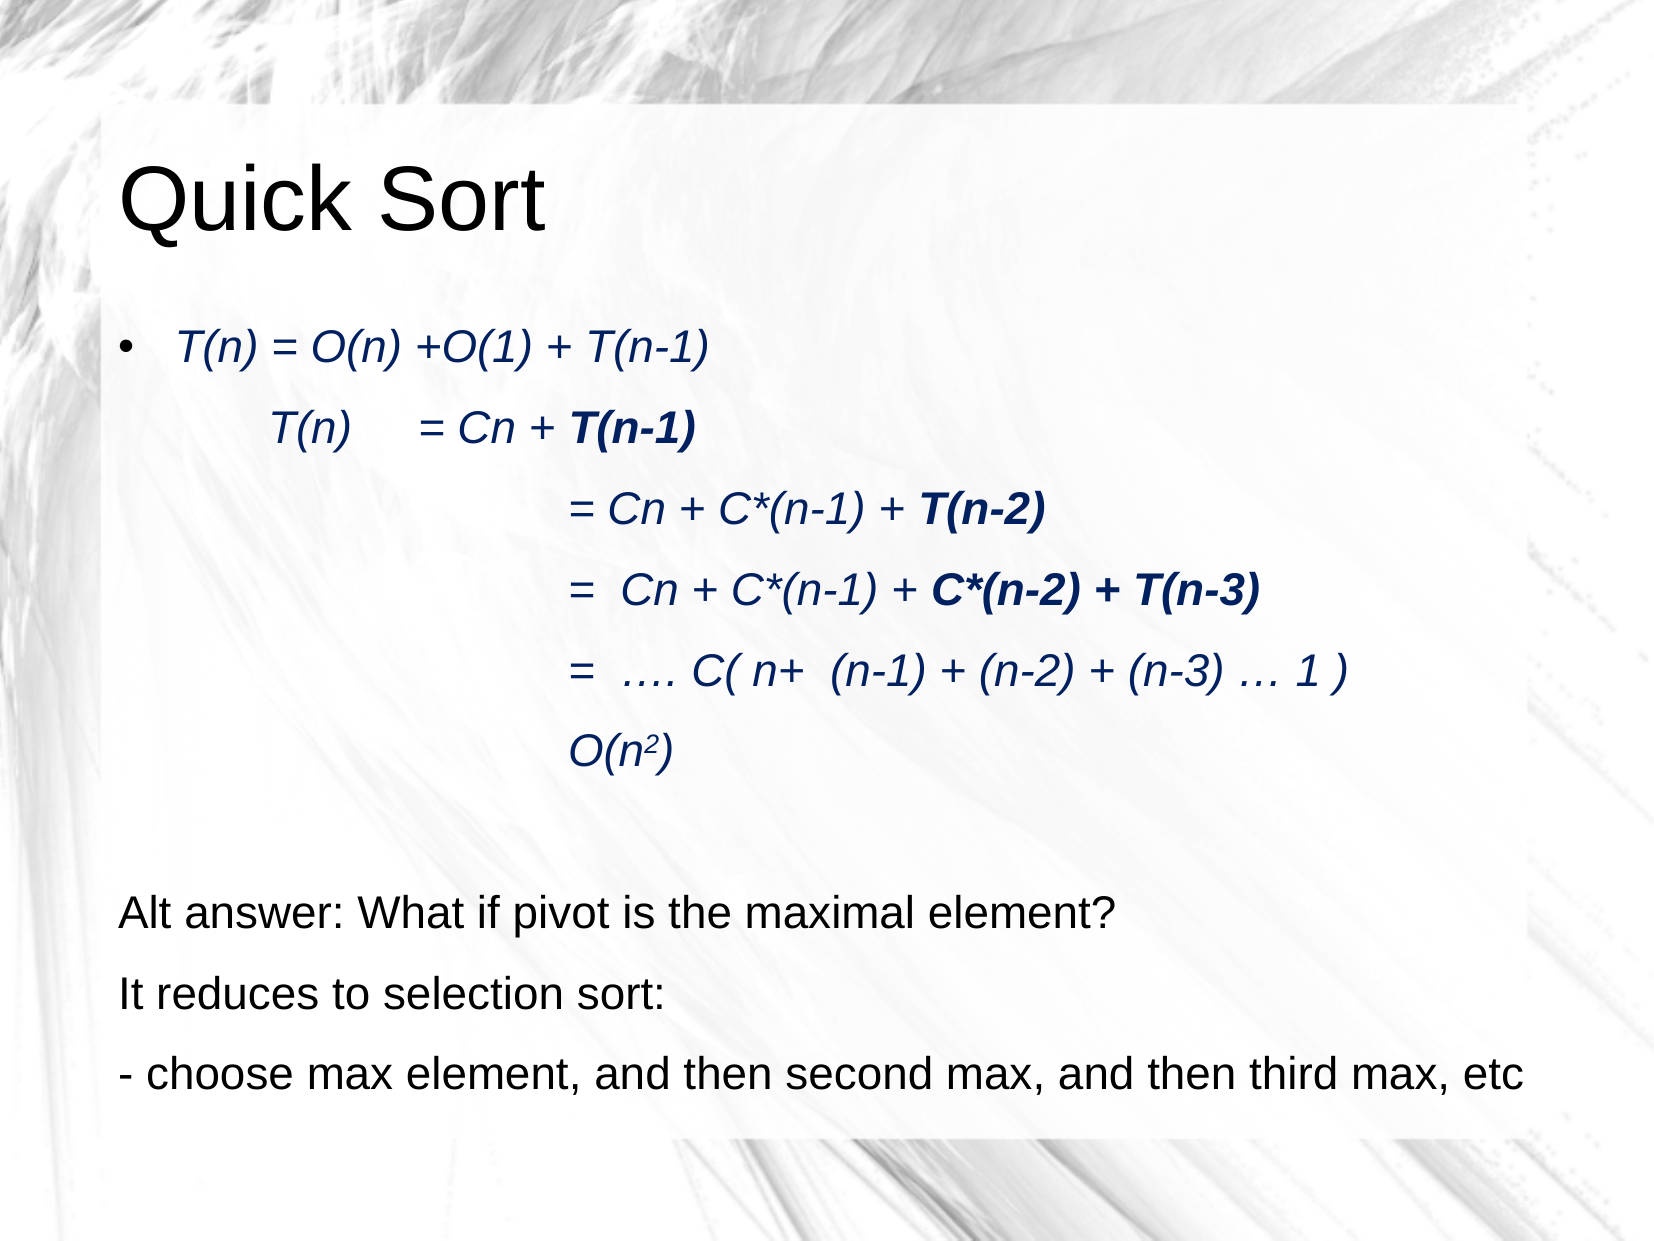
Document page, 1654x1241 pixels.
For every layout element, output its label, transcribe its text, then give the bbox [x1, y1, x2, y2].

list T(n) = O(n) +O(1) + T(n-1) T(n) = Cn + T(n-1) = Cn + C*(n-1) + T(n-2) = Cn + C*(n-1) + C*(n-2) + T(n-3) = …. C( n+ (n-1) + (n-2) + (n-3) … 1 ) O(n2) Alt answer: What if pivot is the maximal element? It reduces to selection sort: - choose max element, and then second max, and then third max, etc [118, 319, 1571, 1109]
picture [0, 0, 1654, 1241]
title Quick Sort [118, 112, 1506, 281]
